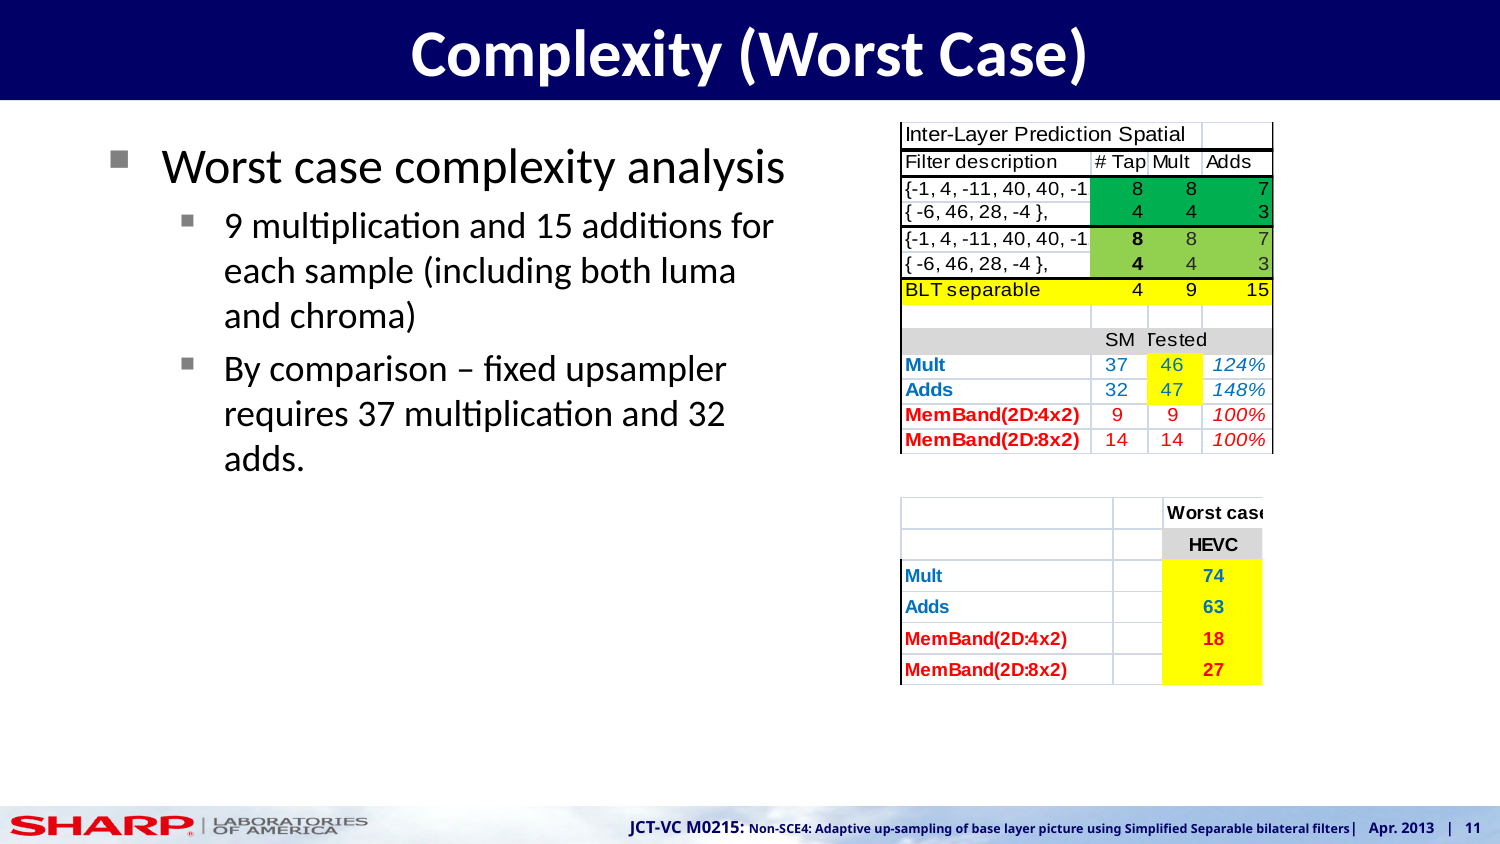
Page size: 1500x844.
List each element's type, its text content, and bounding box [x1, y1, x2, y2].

picture [0, 806, 1500, 844]
picture [899, 496, 1265, 687]
list Worst case complexity analysis 9 multiplication and 15 additions for each sample (including both luma and chroma) By comparison – fixed upsampler requires 37 multiplication and 32 adds. [93, 126, 813, 756]
title Complexity (Worst Case) [17, 0, 1484, 101]
picture [899, 121, 1276, 455]
